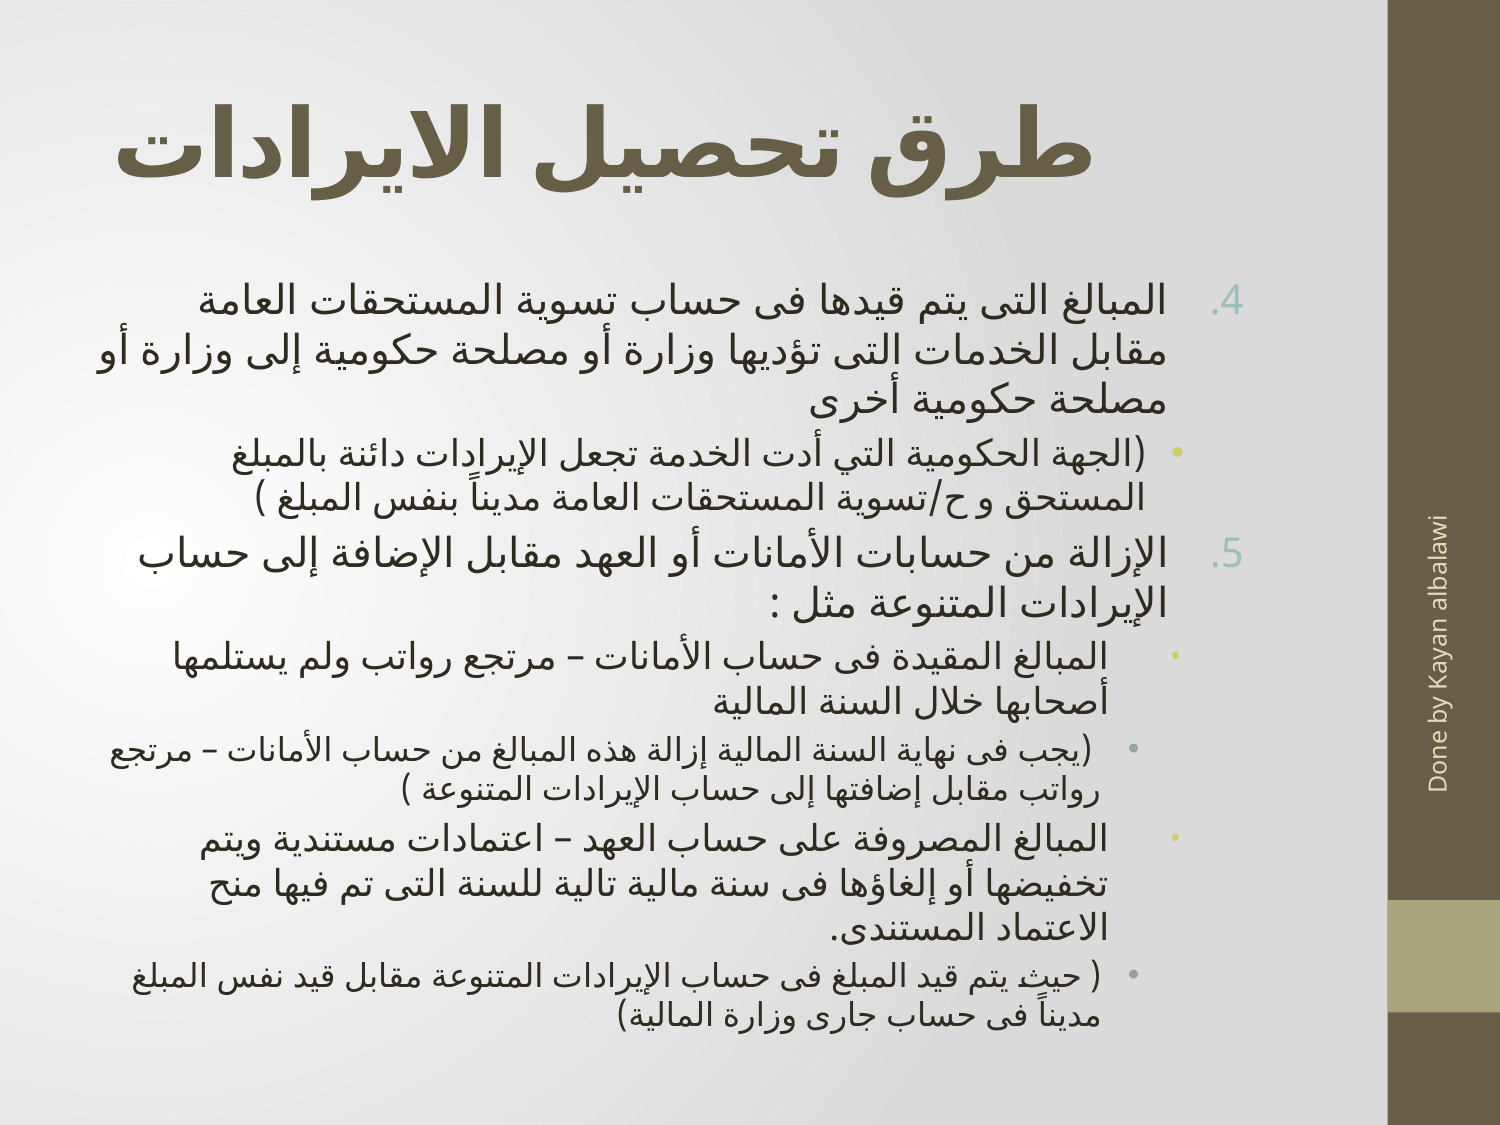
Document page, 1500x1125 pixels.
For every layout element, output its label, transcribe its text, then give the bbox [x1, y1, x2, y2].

list المبالغ التى يتم قيدها فى حساب تسوية المستحقات العامة مقابل الخدمات التى تؤديها وزارة أو مصلحة حكومية إلى وزارة أو مصلحة حكومية أخرى (الجهة الحكومية التي أدت الخدمة تجعل الإيرادات دائنة بالمبلغ المستحق و ح/تسوية المستحقات العامة مديناً بنفس المبلغ ) الإزالة من حسابات الأمانات أو العهد مقابل الإضافة إلى حساب الإيرادات المتنوعة مثل : المبالغ المقيدة فى حساب الأمانات – مرتجع رواتب ولم يستلمها أصحابها خلال السنة المالية (يجب فى نهاية السنة المالية إزالة هذه المبالغ من حساب الأمانات – مرتجع رواتب مقابل إضافتها إلى حساب الإيرادات المتنوعة ) المبالغ المصروفة على حساب العهد – اعتمادات مستندية ويتم تخفيضها أو إلغاؤها فى سنة مالية تالية للسنة التى تم فيها منح الاعتماد المستندى. ( حيث يتم قيد المبلغ فى حساب الإيرادات المتنوعة مقابل قيد نفس المبلغ مديناً فى حساب جارى وزارة المالية) [75, 208, 1325, 1050]
title طرق تحصيل الايرادات [75, 45, 1325, 208]
footer Done by Kayan albalawi [1408, 500, 1469, 889]
